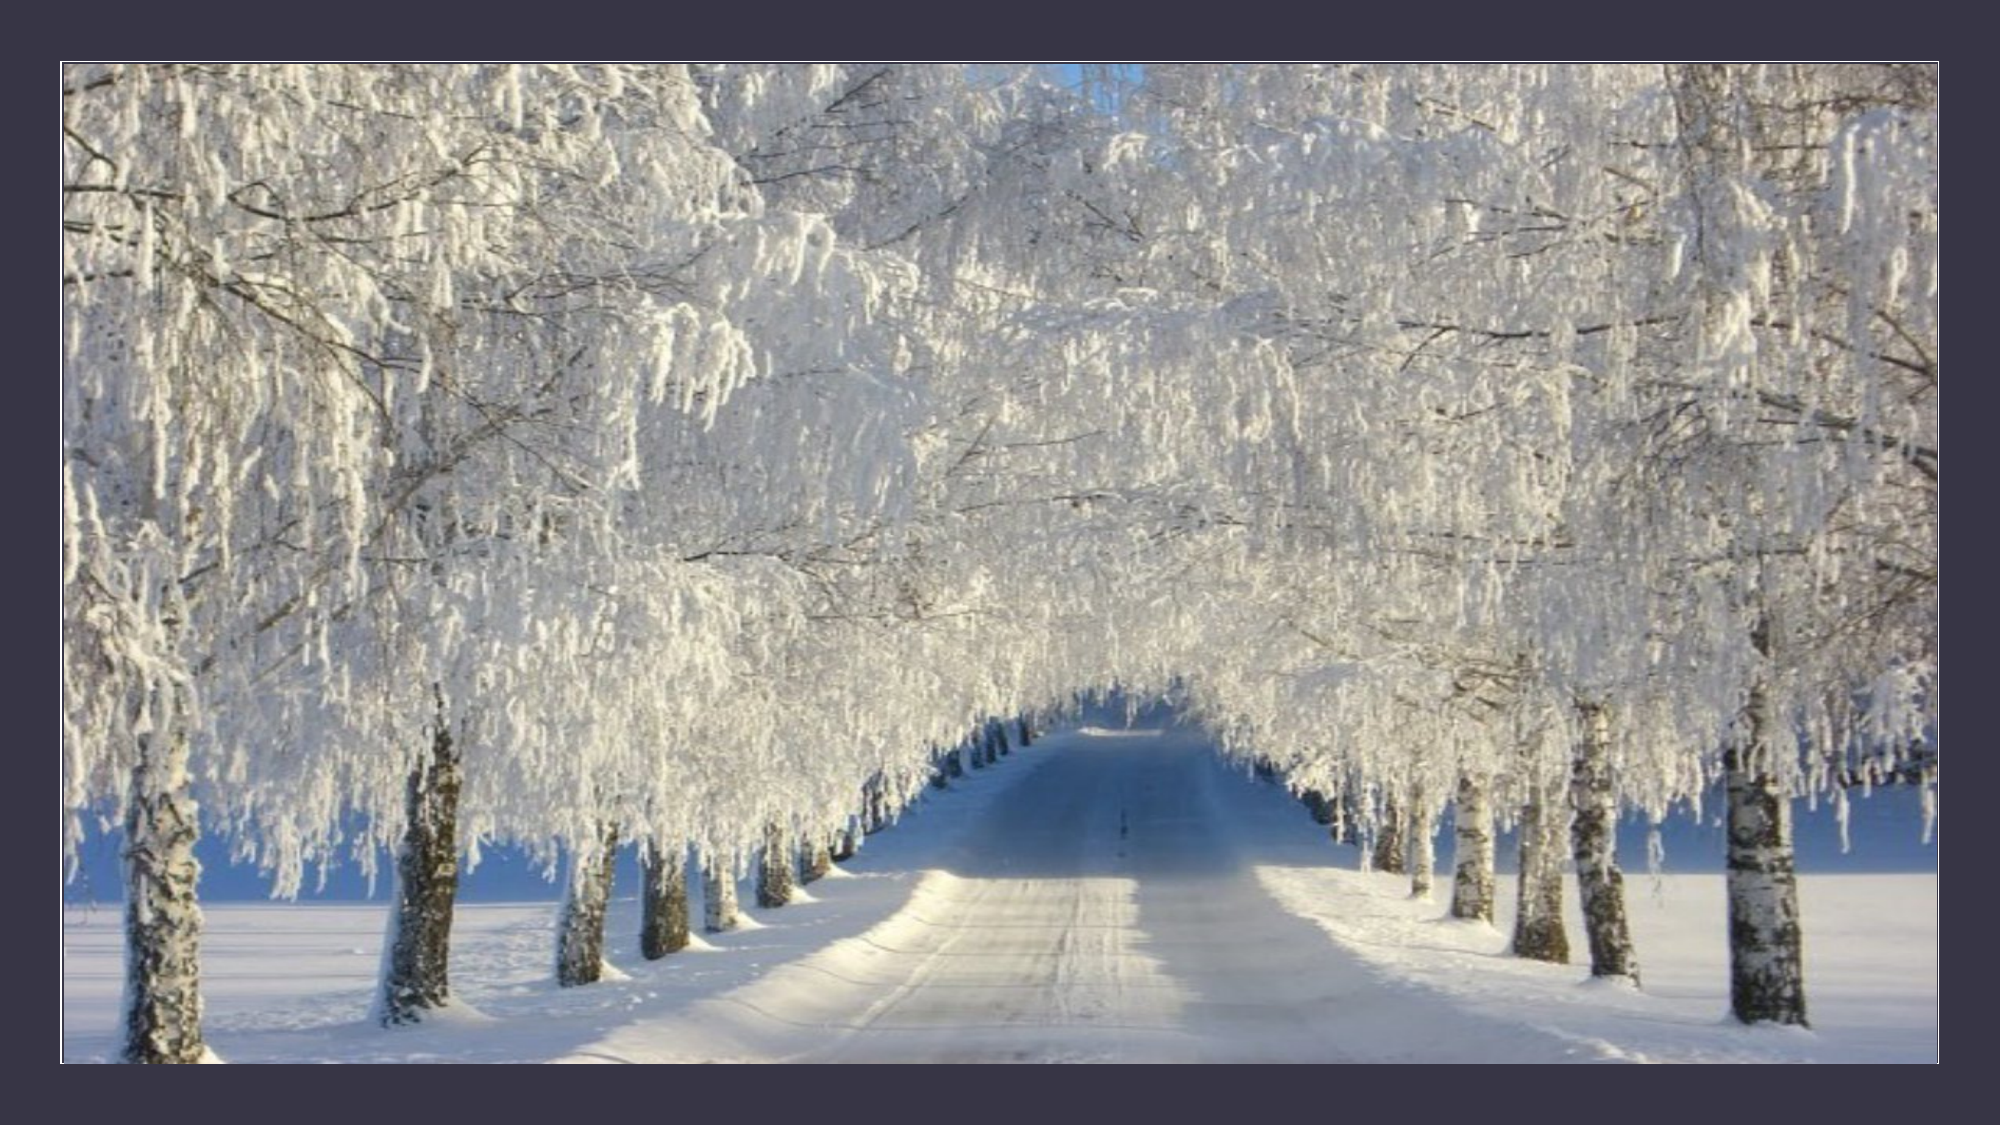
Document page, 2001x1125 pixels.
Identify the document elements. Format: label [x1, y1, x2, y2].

picture [63, 64, 1937, 1064]
